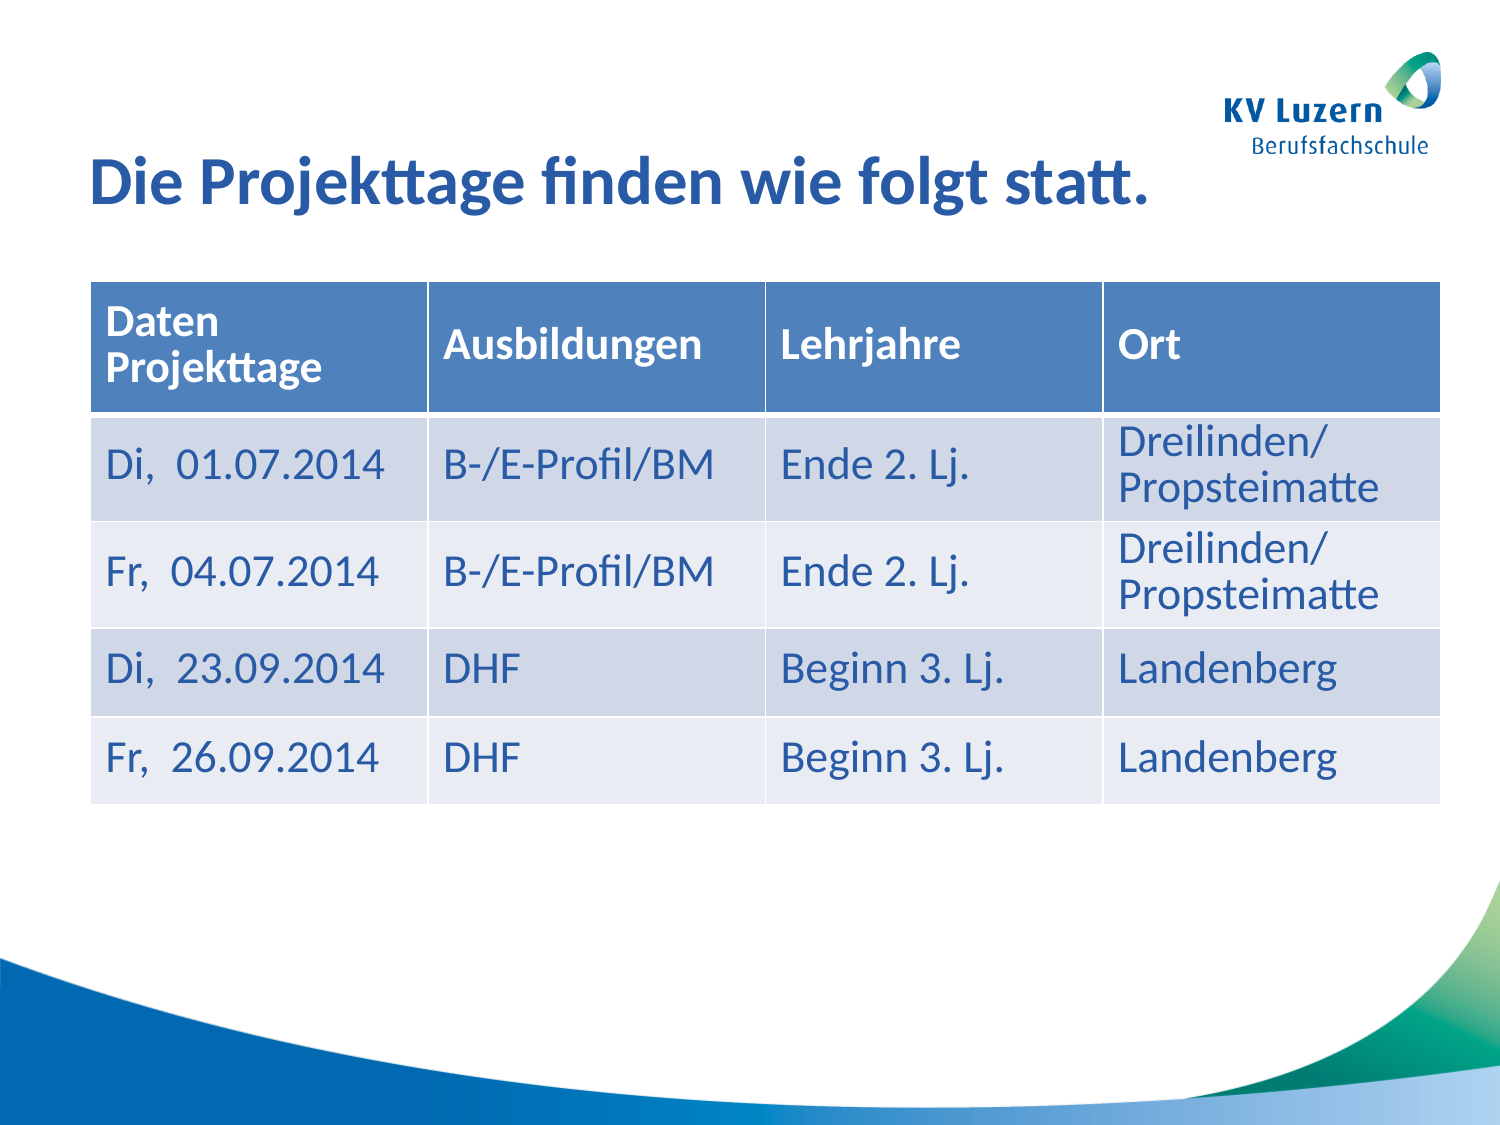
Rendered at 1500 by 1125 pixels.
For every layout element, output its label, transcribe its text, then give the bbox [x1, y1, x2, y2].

table_cell Ende 2. Lj. [766, 418, 1102, 521]
picture [0, 823, 1500, 1125]
table_cell Landenberg [1104, 718, 1440, 804]
table_header Lehrjahre [766, 282, 1102, 412]
picture [1225, 52, 1441, 154]
table_cell Di, 23.09.2014 [91, 629, 427, 716]
table_cell Beginn 3. Lj. [766, 629, 1102, 716]
table_cell Fr, 26.09.2014 [91, 718, 427, 804]
table_cell Dreilinden/ Propsteimatte [1104, 522, 1440, 627]
table_cell DHF [429, 718, 765, 804]
table_cell Landenberg [1104, 629, 1440, 716]
title Die Projekttage finden wie folgt statt. [75, 128, 1425, 236]
table_cell Ende 2. Lj. [766, 522, 1102, 627]
table_cell B-/E-Profil/BM [429, 522, 765, 627]
table_cell B-/E-Profil/BM [429, 418, 765, 521]
table_header Ort [1104, 282, 1440, 412]
table_cell Fr, 04.07.2014 [91, 522, 427, 627]
table_cell Di, 01.07.2014 [91, 418, 427, 521]
table_cell DHF [429, 629, 765, 716]
table_cell Beginn 3. Lj. [766, 718, 1102, 804]
table_header Ausbildungen [429, 282, 765, 412]
table_cell Dreilinden/ Propsteimatte [1104, 418, 1440, 521]
table_header Daten Projekttage [91, 282, 427, 412]
